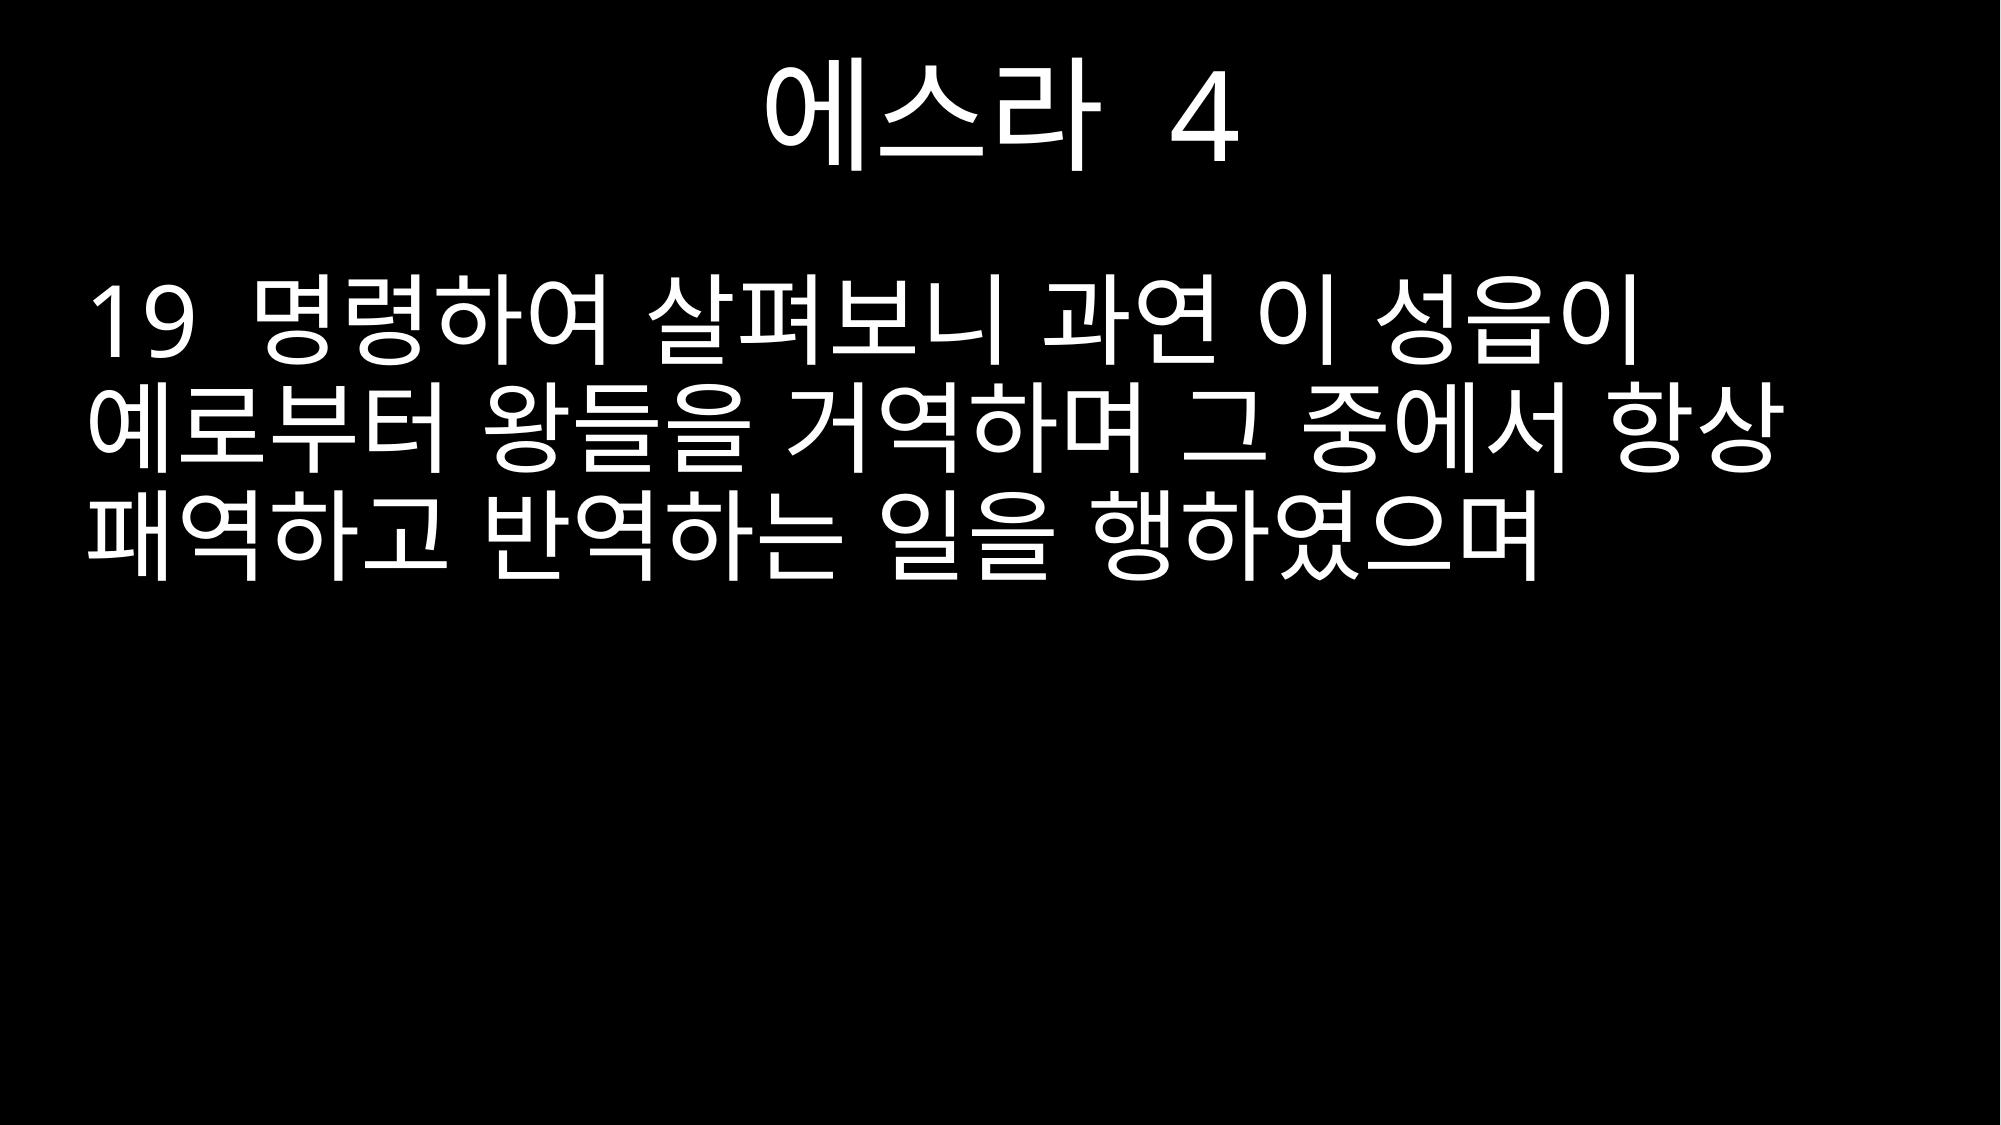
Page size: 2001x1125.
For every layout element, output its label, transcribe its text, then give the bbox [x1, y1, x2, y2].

picture [0, 0, 2001, 1125]
footer 에스라 4 [0, 32, 2000, 192]
list 19 명령하여 살펴보니 과연 이 성읍이 예로부터 왕들을 거역하며 그 중에서 항상 패역하고 반역하는 일을 행하였으며 [69, 263, 1953, 423]
